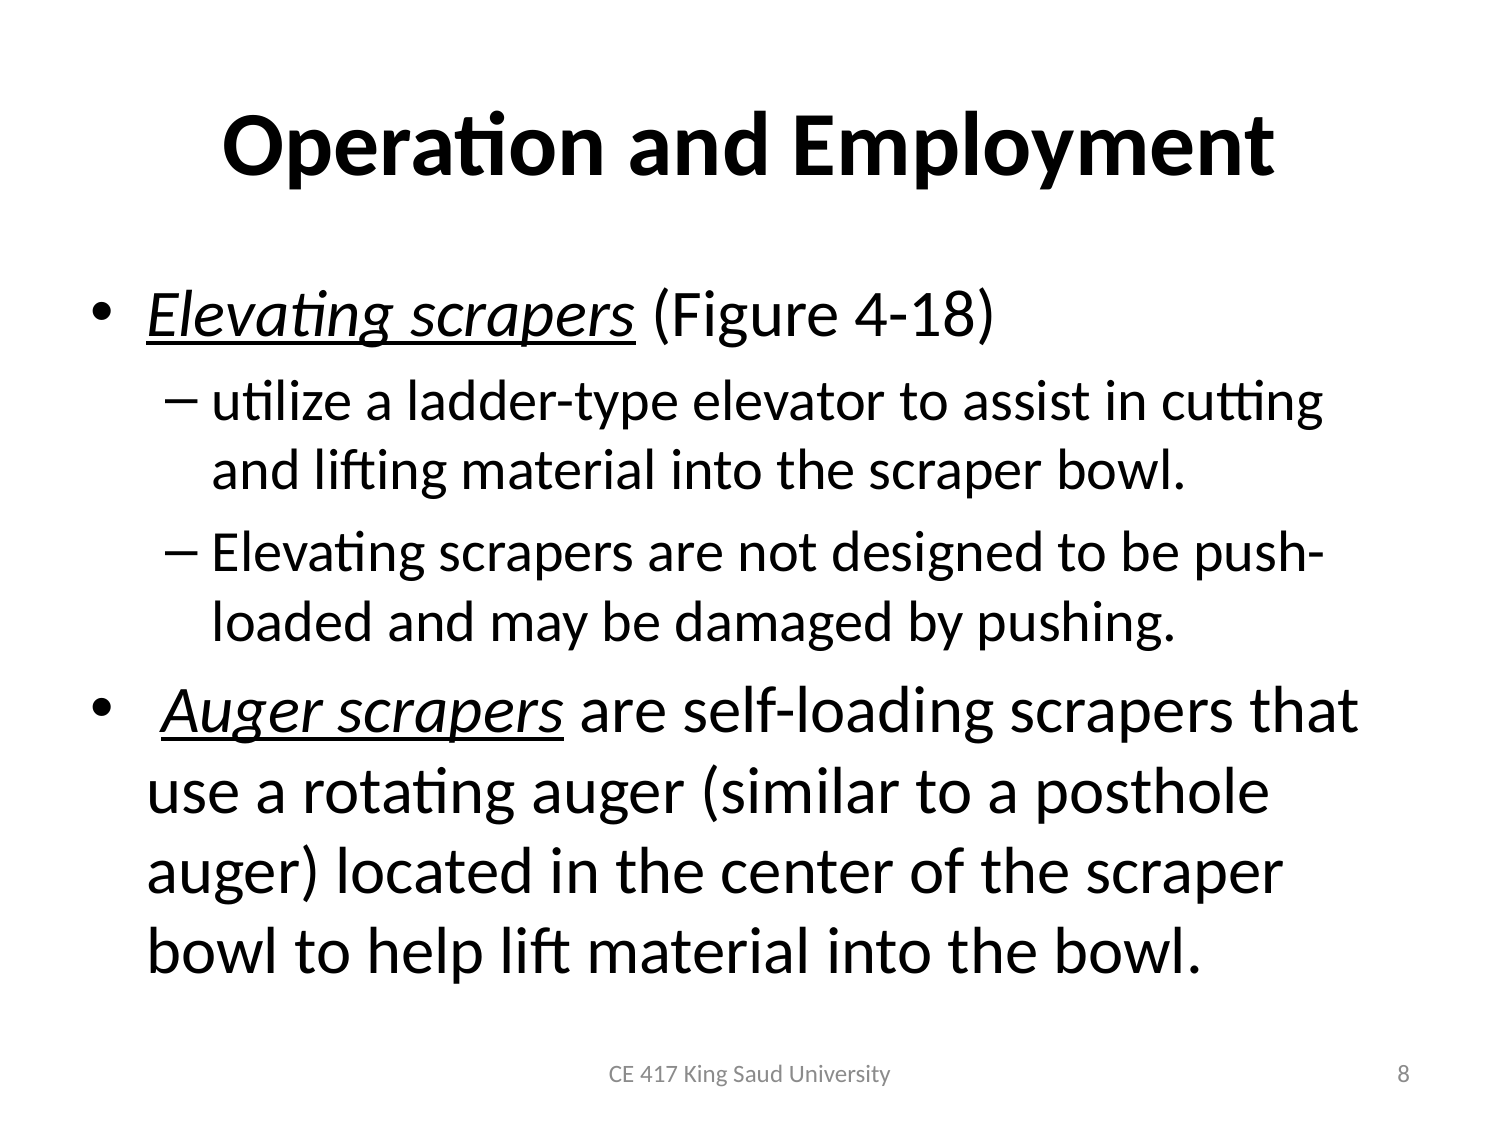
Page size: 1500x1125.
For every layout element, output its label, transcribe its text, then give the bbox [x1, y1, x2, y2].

list Elevating scrapers (Figure 4-18) utilize a ladder-type elevator to assist in cutting and lifting material into the scraper bowl. Elevating scrapers are not designed to be push-loaded and may be damaged by pushing. Auger scrapers are self-loading scrapers that use a rotating auger (similar to a posthole auger) located in the center of the scraper bowl to help lift material into the bowl. [75, 262, 1425, 1005]
footer CE 417 King Saud University [512, 1042, 988, 1103]
title Operation and Employment [75, 45, 1425, 233]
slide_number 8 [1074, 1042, 1425, 1103]
